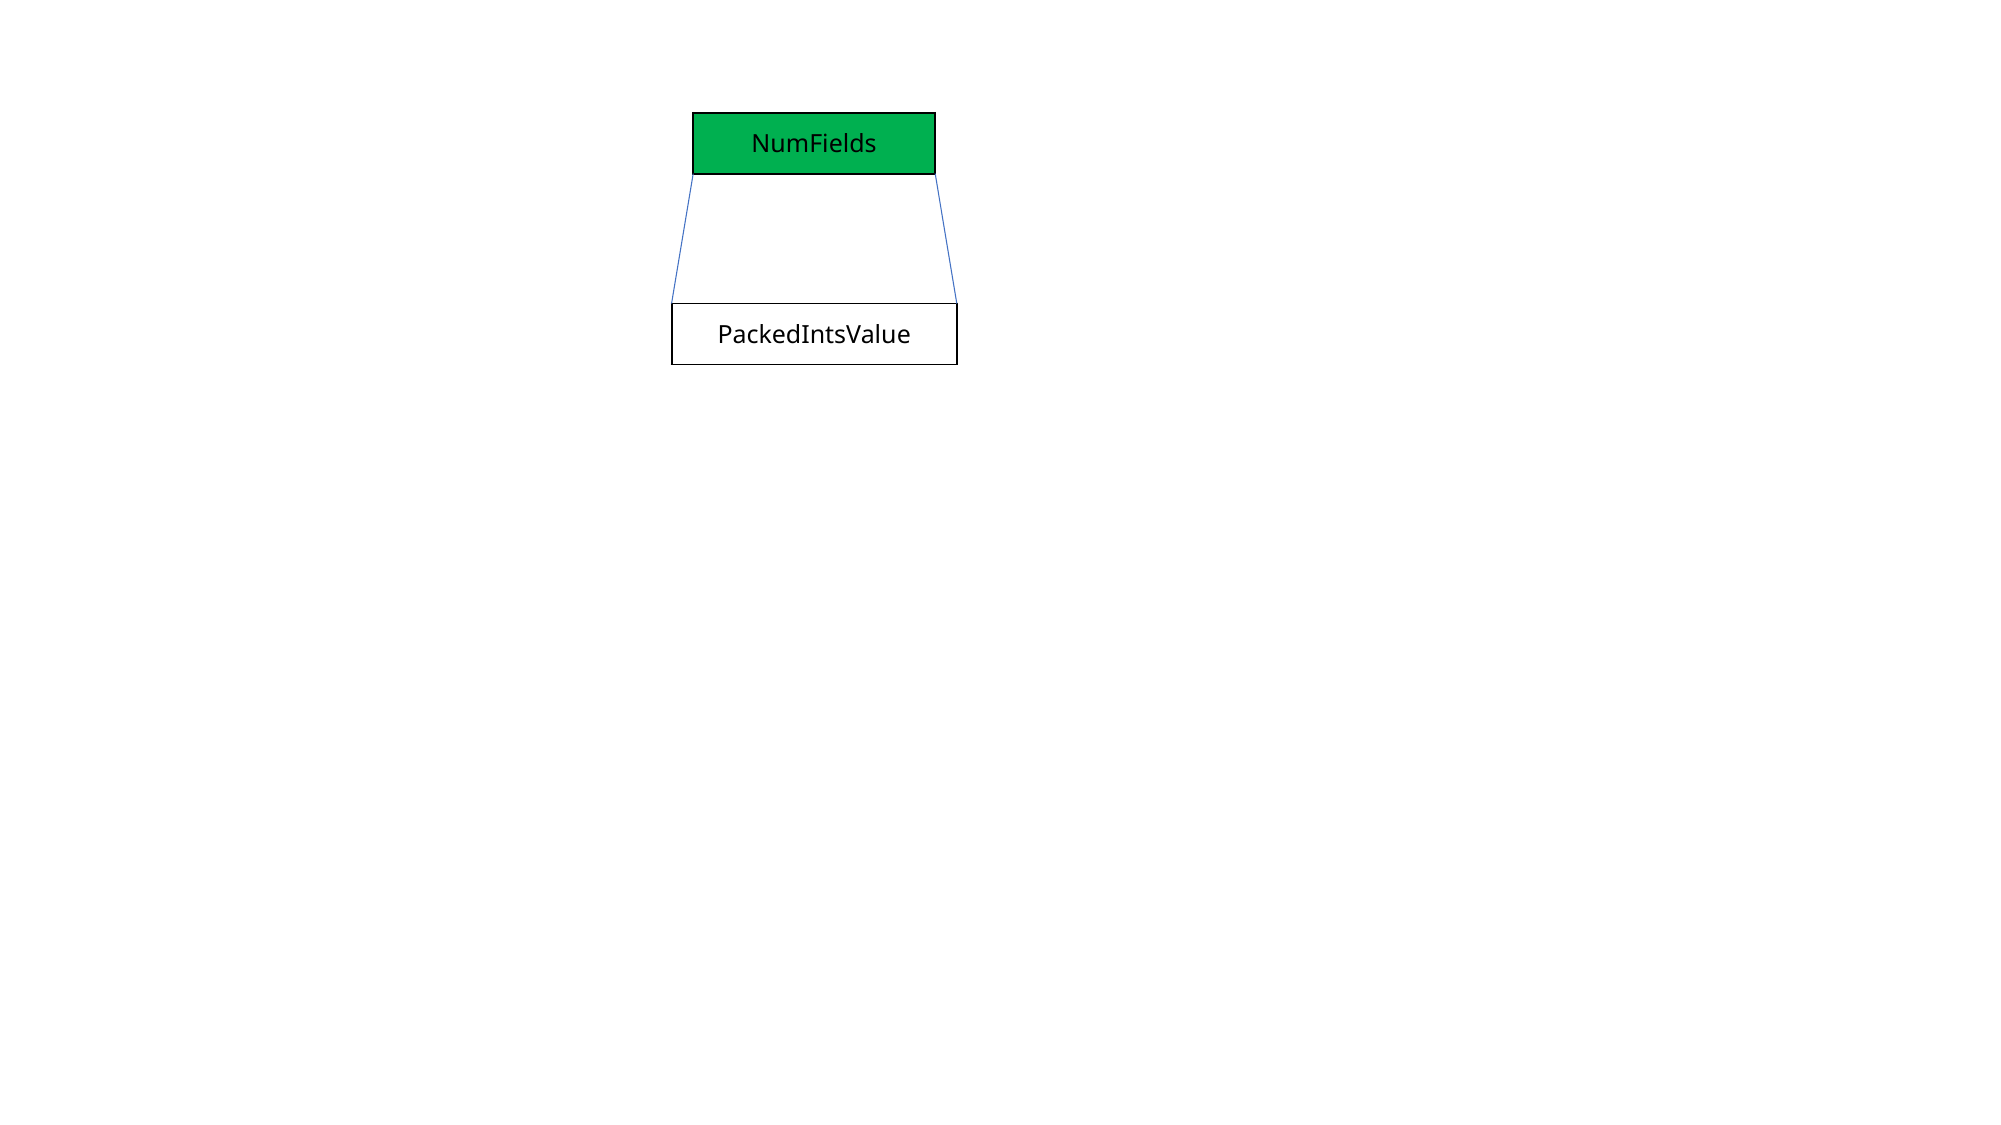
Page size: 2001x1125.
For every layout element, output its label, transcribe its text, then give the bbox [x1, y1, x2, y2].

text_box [935, 173, 957, 304]
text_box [671, 173, 694, 304]
table_header PackedIntsValue [673, 304, 956, 364]
table_header NumFields [694, 114, 934, 173]
